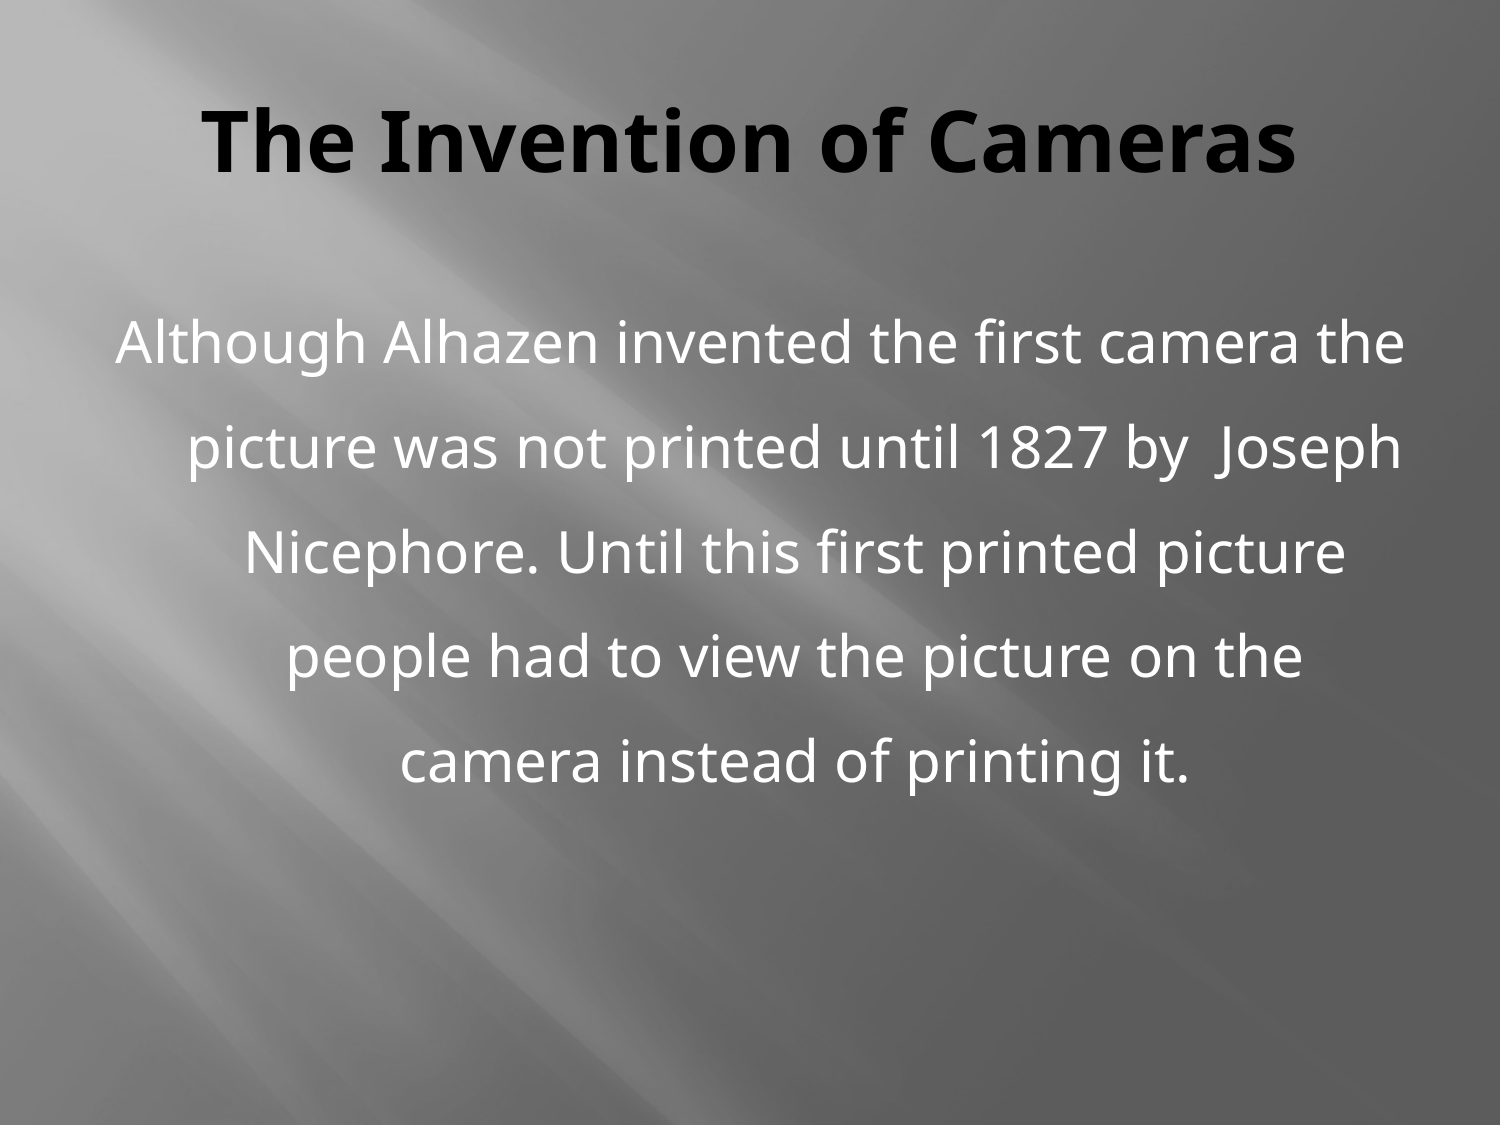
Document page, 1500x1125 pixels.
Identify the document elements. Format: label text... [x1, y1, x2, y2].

title The Invention of Cameras [75, 45, 1425, 233]
list Although Alhazen invented the first camera the picture was not printed until 1827 by Joseph Nicephore. Until this first printed picture people had to view the picture on the camera instead of printing it. [75, 262, 1425, 1035]
